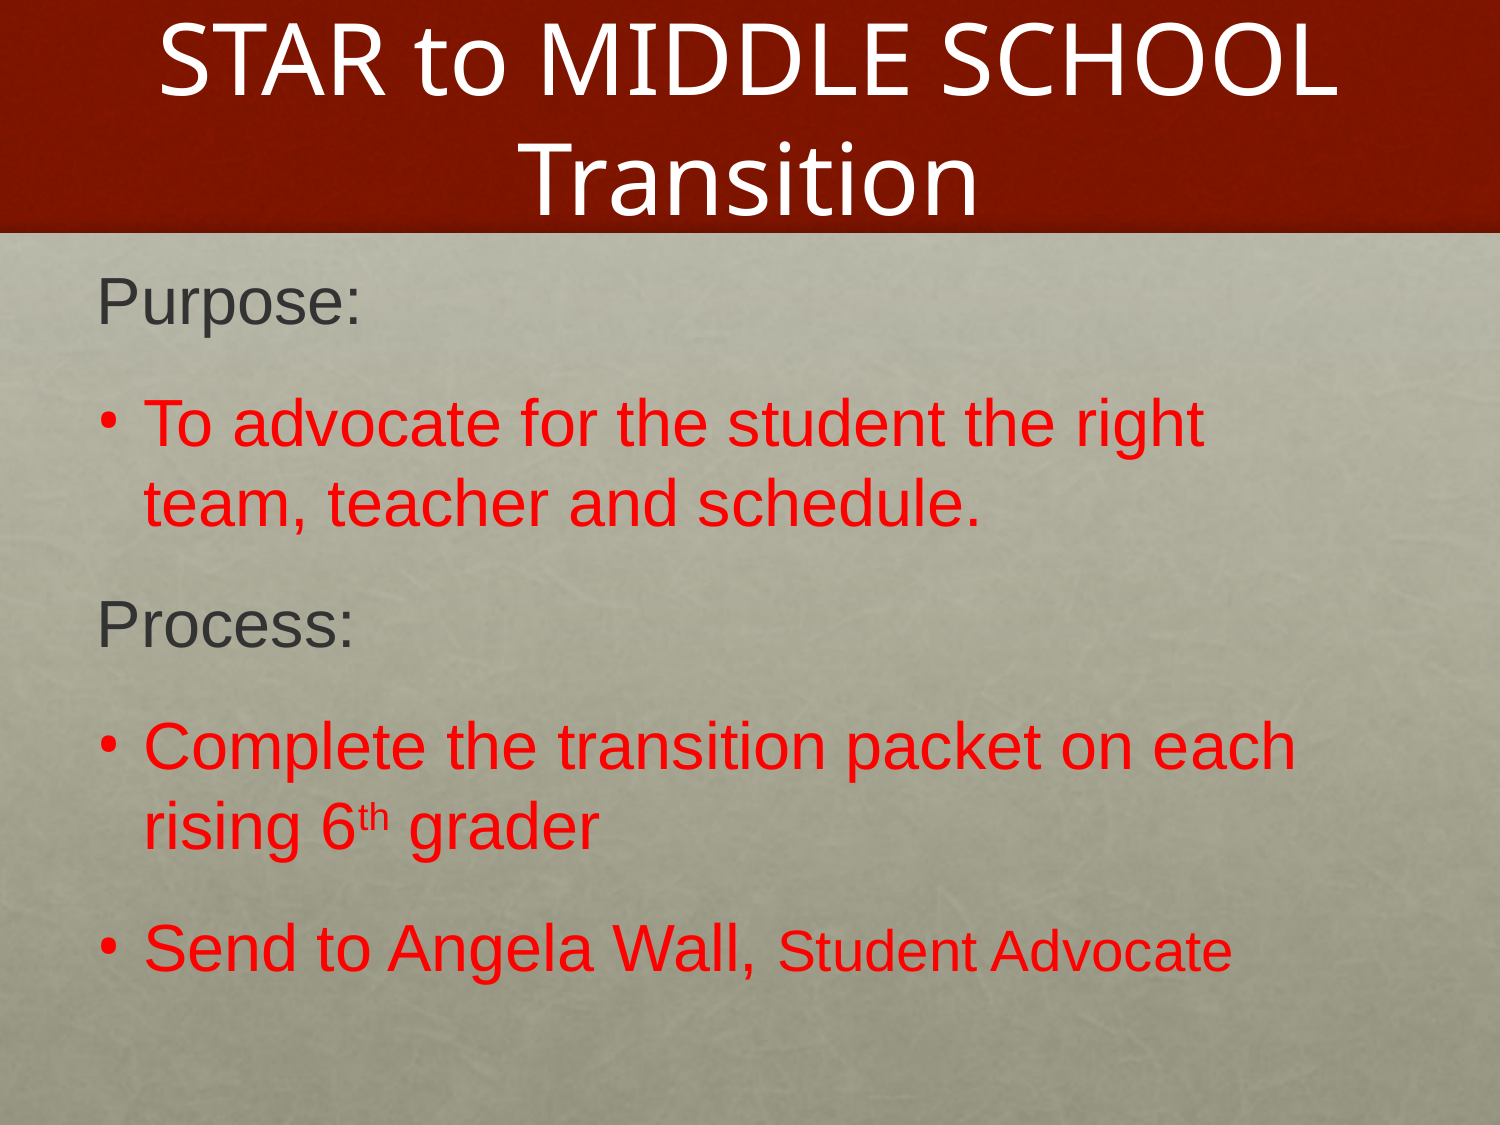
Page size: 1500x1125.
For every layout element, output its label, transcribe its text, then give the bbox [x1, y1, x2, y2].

picture [0, 214, 1500, 1125]
title STAR to MIDDLE SCHOOL Transition [127, 10, 1372, 221]
list Purpose: To advocate for the student the right team, teacher and schedule. Process: Complete the transition packet on each rising 6th grader Send to Angela Wall, Student Advocate [81, 249, 1322, 1075]
